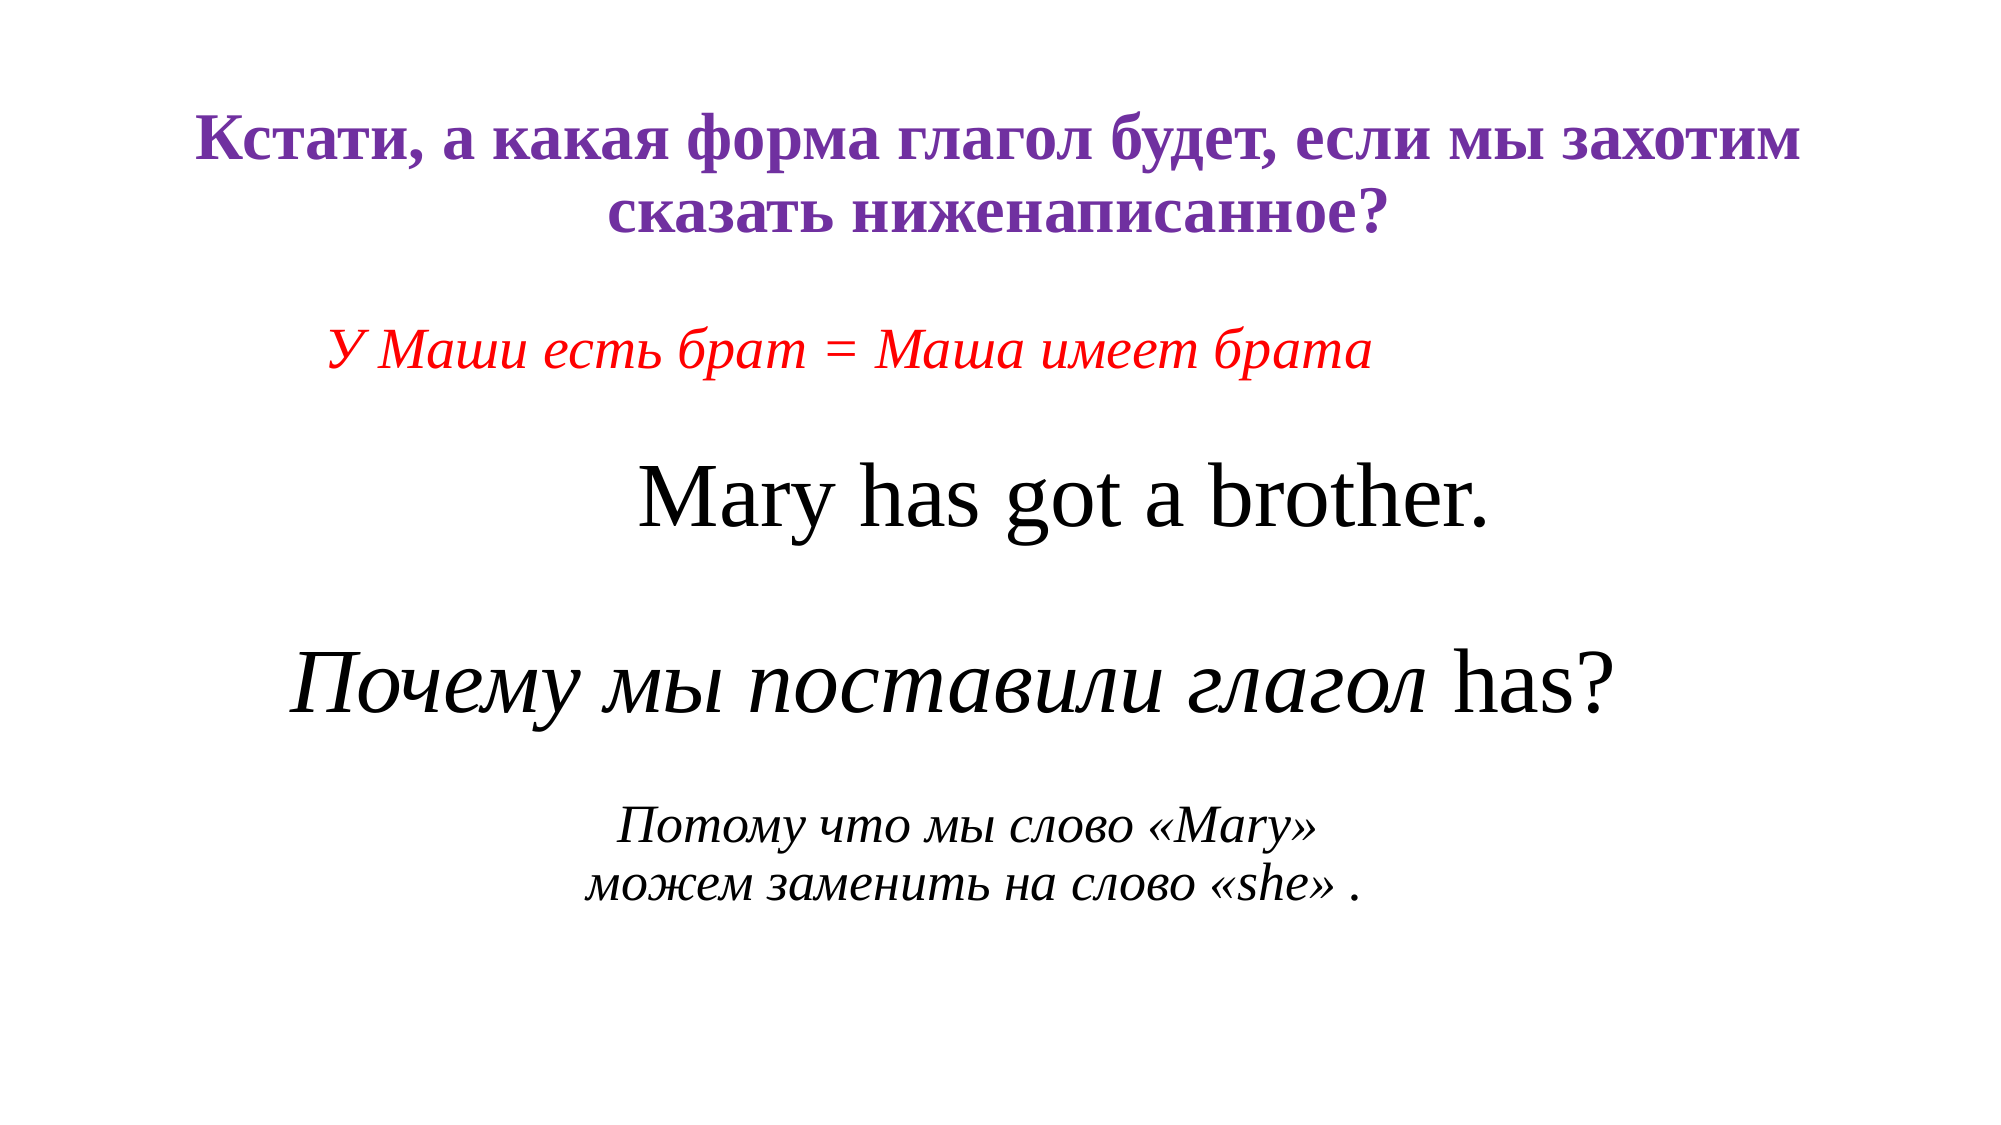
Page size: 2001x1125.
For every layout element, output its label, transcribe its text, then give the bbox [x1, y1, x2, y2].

text_box Почему мы поставили глагол has? [102, 574, 1828, 792]
text_box Mary has got a brother. [420, 423, 1710, 570]
text_box Потому что мы слово «Маry» можем заменить на слово «she» . [194, 788, 1756, 920]
title Кстати, а какая форма глагол будет, если мы захотим сказать ниженаписанное? У Маши есть брат = Маша имеет брата [137, 59, 1863, 424]
